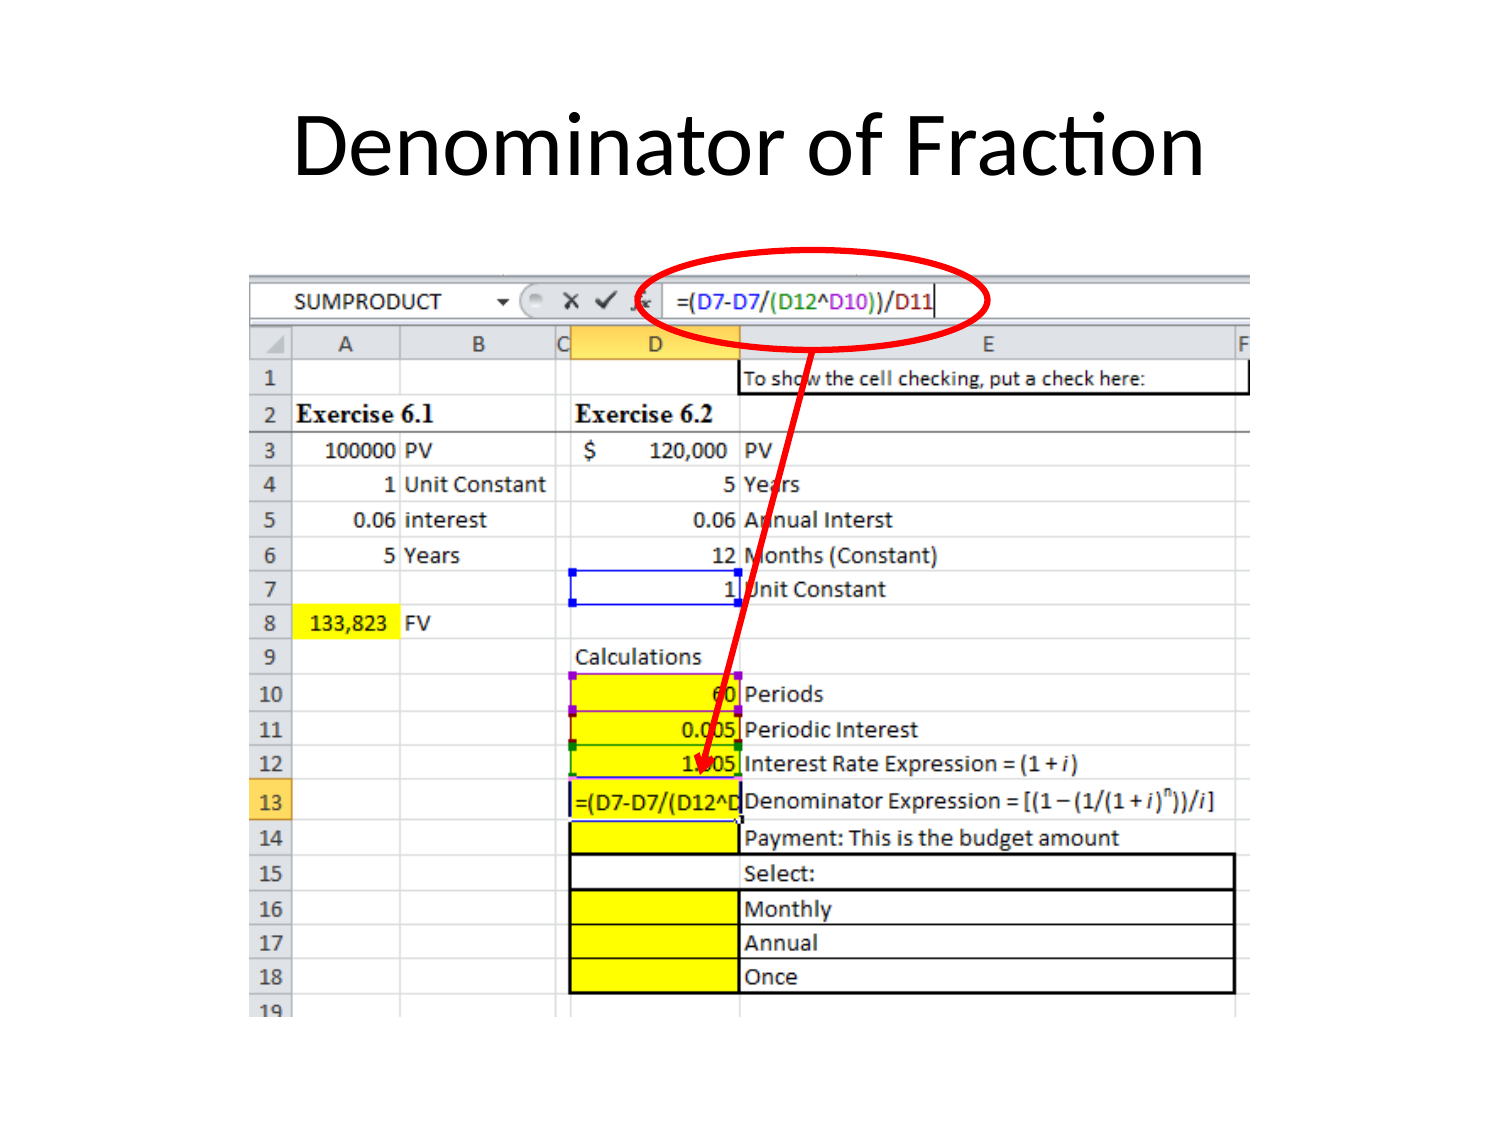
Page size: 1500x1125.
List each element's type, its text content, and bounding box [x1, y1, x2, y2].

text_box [699, 349, 813, 776]
text_box [660, 247, 965, 273]
title Denominator of Fraction [75, 45, 1425, 233]
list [249, 274, 1251, 1018]
